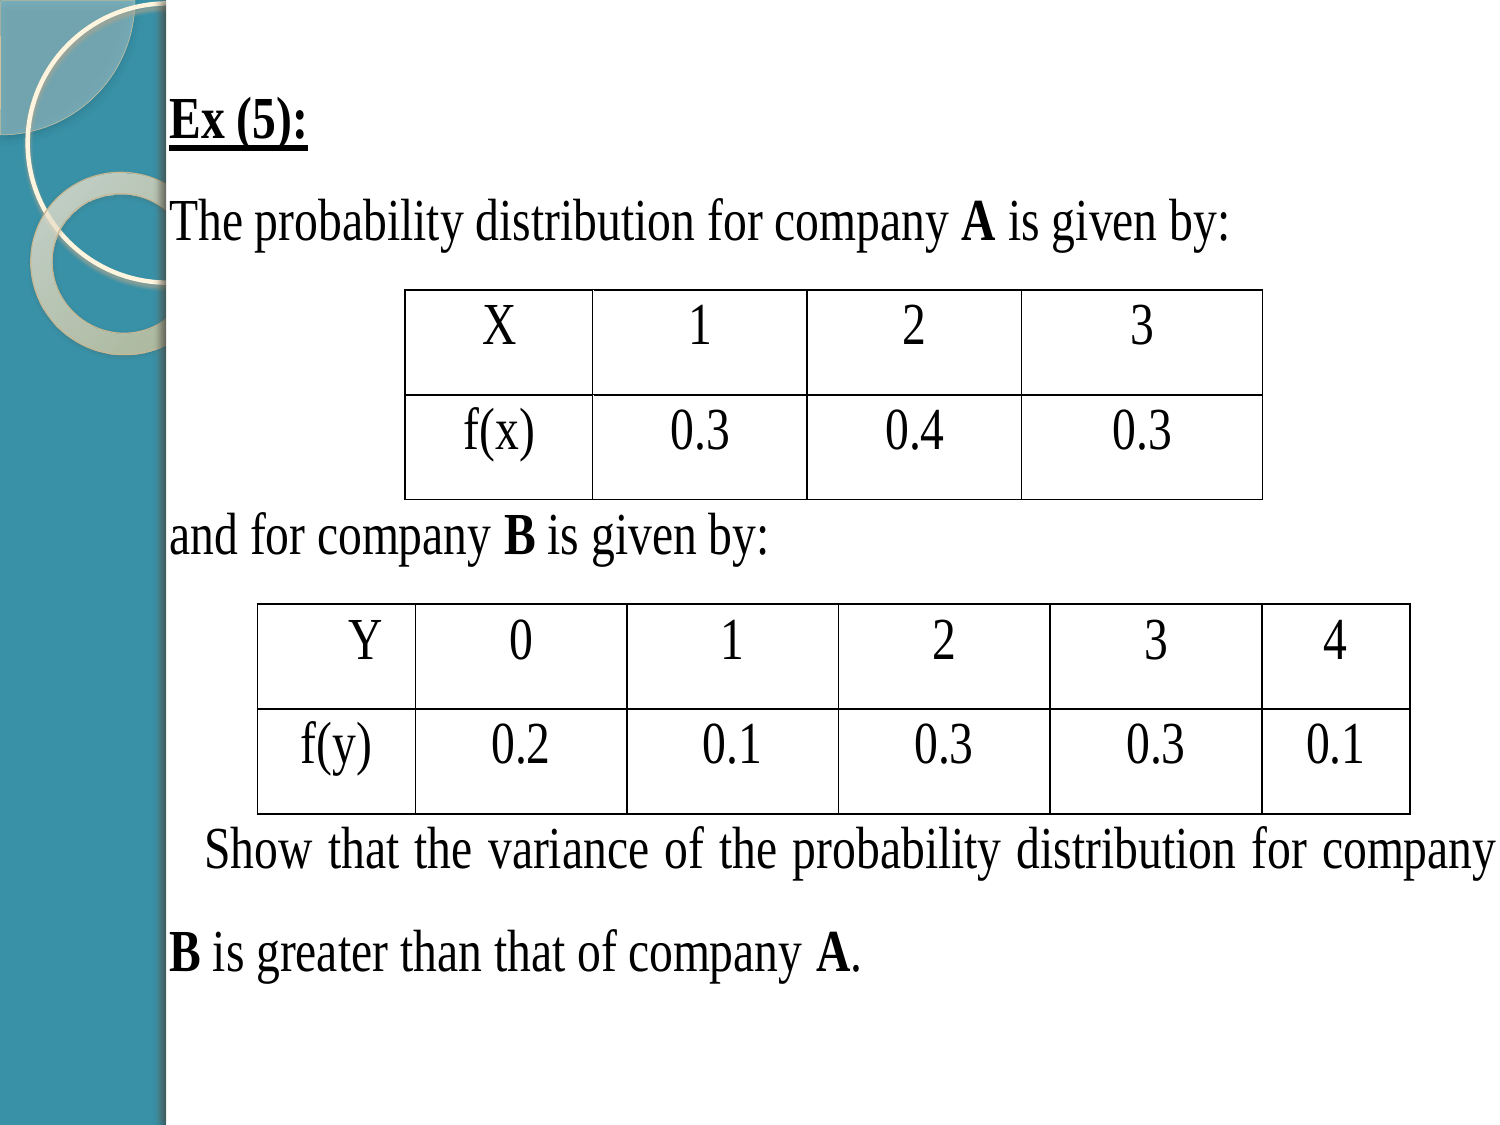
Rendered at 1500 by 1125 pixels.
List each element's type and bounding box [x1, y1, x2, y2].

text_box [152, 83, 1500, 1020]
